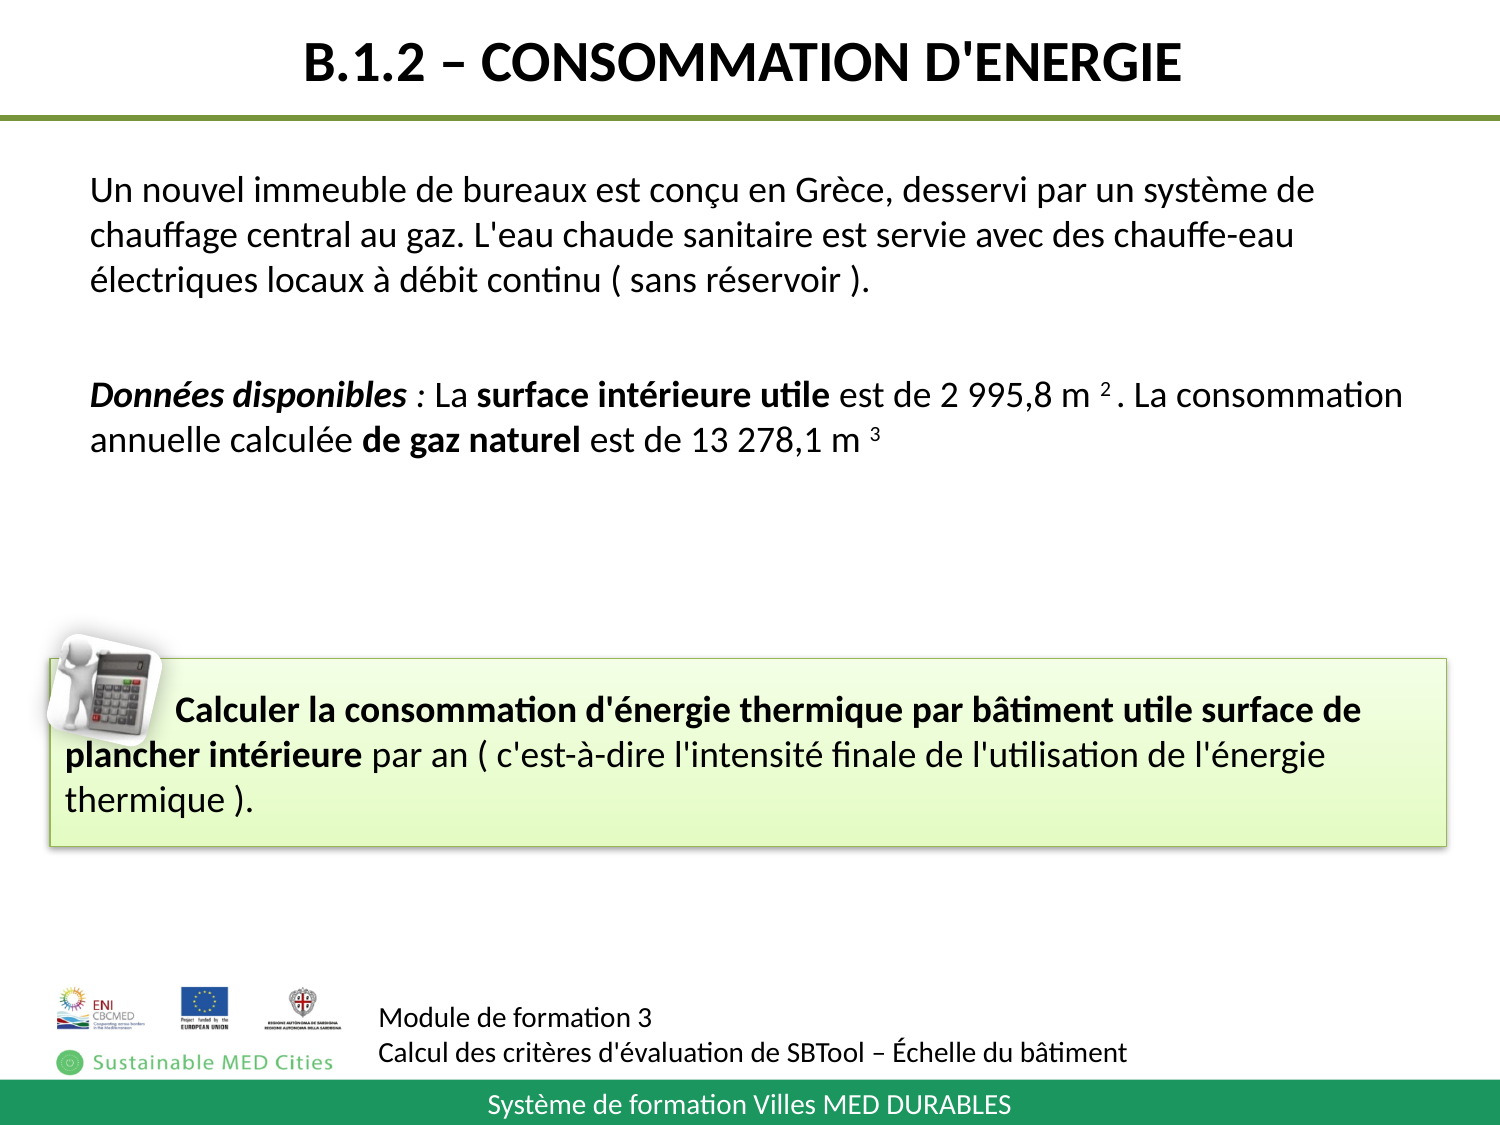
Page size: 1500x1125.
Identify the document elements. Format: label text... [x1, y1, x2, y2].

picture [65, 633, 107, 640]
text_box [0, 972, 1500, 1125]
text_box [49, 640, 1447, 847]
list Un nouvel immeuble de bureaux est conçu en Grèce, desservi par un système de chauffage central au gaz. L'eau chaude sanitaire est servie avec des chauffe-eau électriques locaux à débit continu ( sans réservoir ). Données disponibles : La surface intérieure utile est de 2 995,8 m 2 . La consommation annuelle calculée de gaz naturel est de 13 278,1 m 3 [75, 157, 1429, 552]
title B.1.2 – CONSOMMATION D'ENERGIE [0, 0, 1500, 117]
